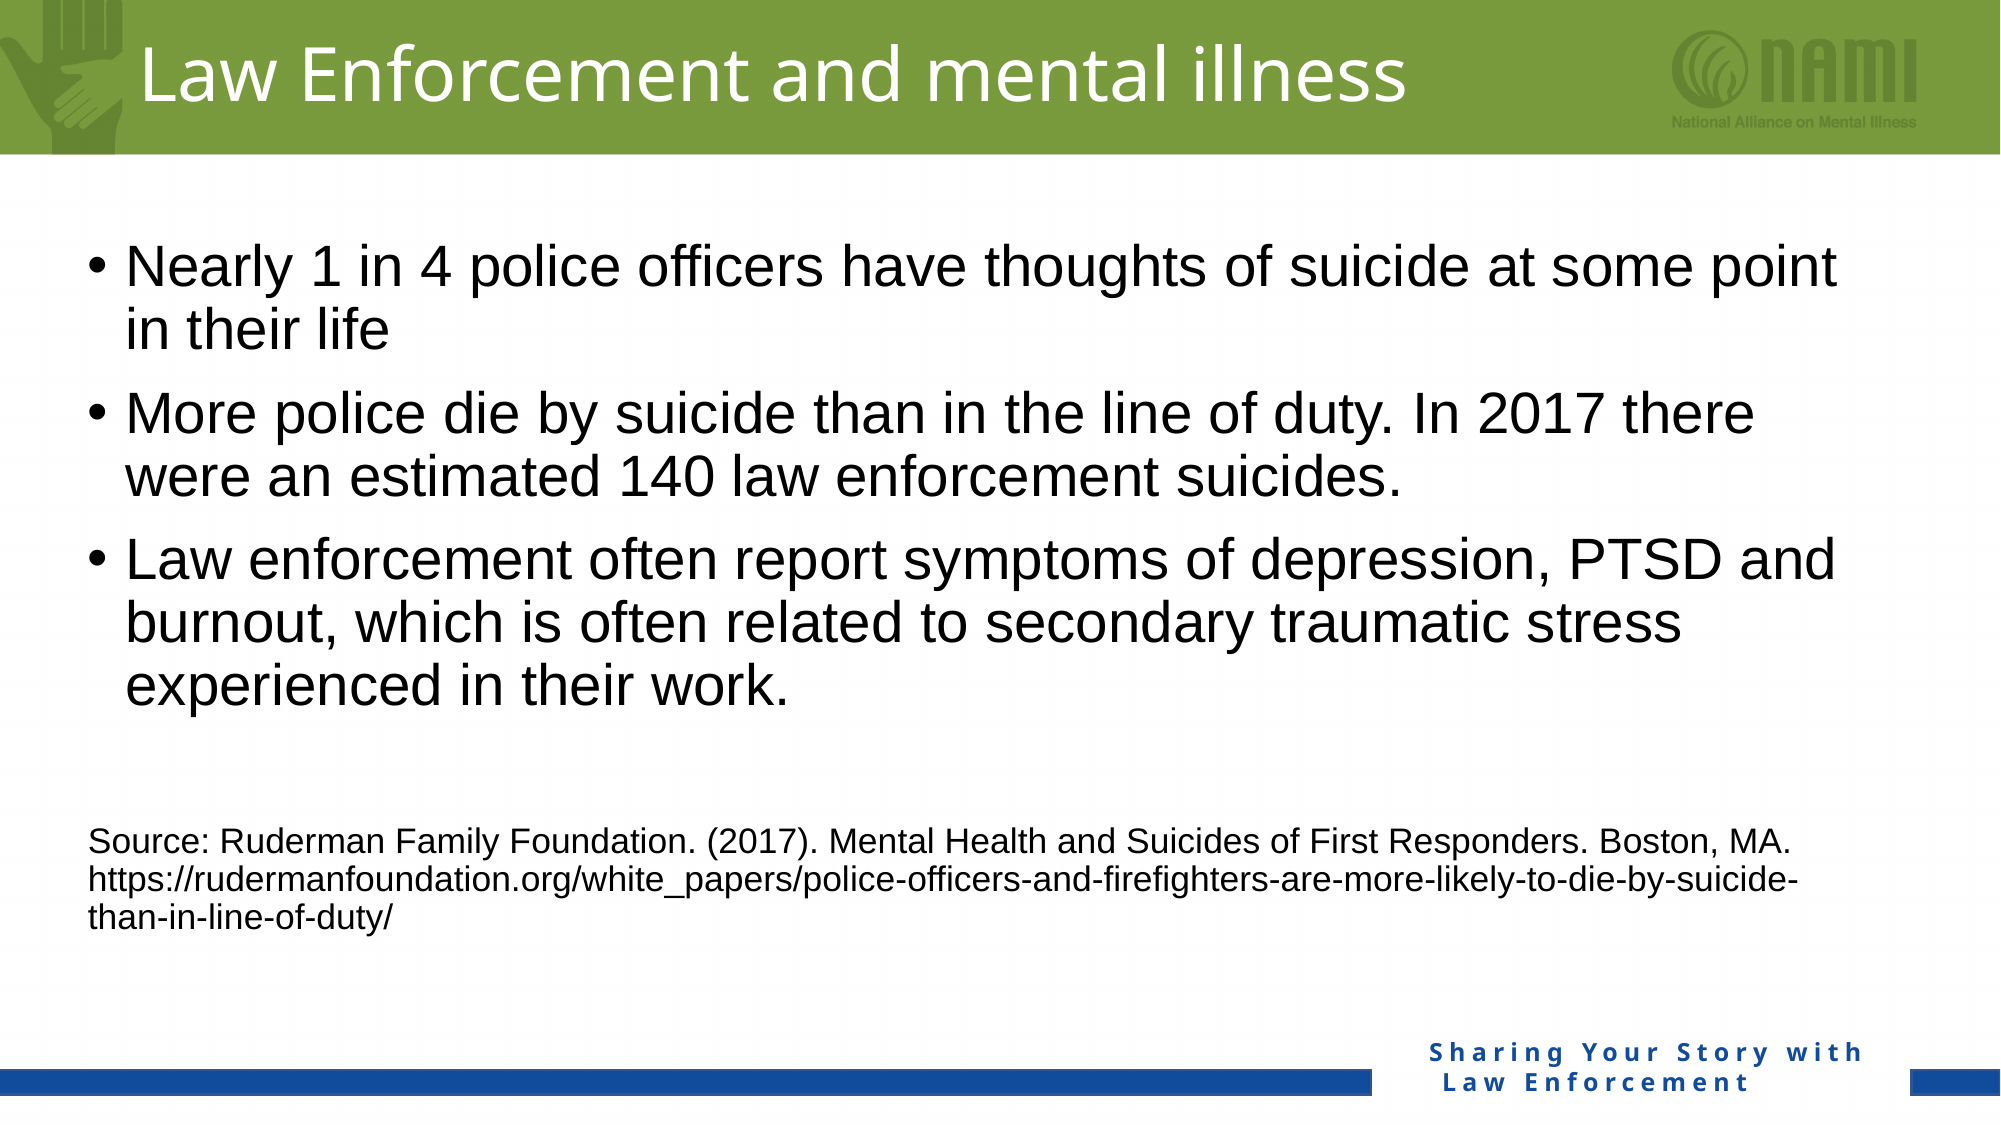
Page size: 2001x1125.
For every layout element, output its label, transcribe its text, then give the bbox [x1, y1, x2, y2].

picture [0, 0, 2001, 1125]
list Nearly 1 in 4 police officers have thoughts of suicide at some point in their life More police die by suicide than in the line of duty. In 2017 there were an estimated 140 law enforcement suicides. Law enforcement often report symptoms of depression, PTSD and burnout, which is often related to secondary traumatic stress experienced in their work. Source: Ruderman Family Foundation. (2017). Mental Health and Suicides of First Responders. Boston, MA. https://rudermanfoundation.org/white_papers/police-officers-and-firefighters-are-more-likely-to-die-by-suicide-than-in-line-of-duty/ [72, 229, 1863, 1014]
footer Sharing Your Story with Law Enforcement [1391, 1036, 1913, 1097]
title Law Enforcement and mental illness [123, 0, 1914, 155]
